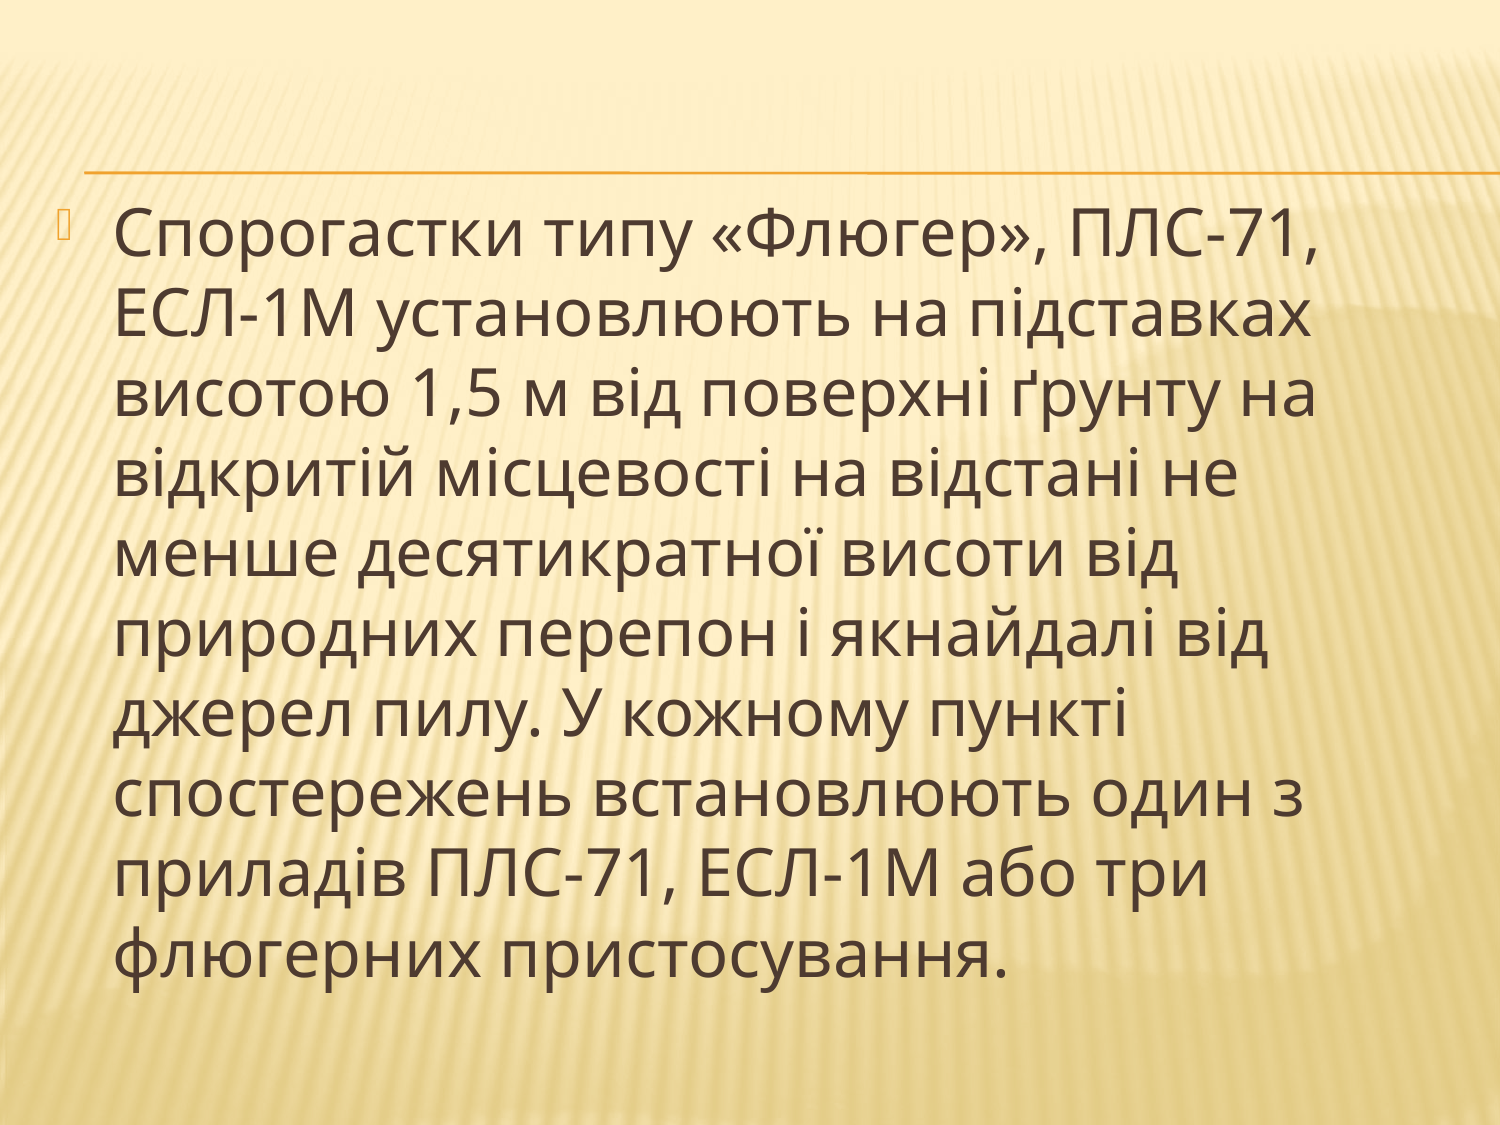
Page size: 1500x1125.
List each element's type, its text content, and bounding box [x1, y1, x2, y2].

list Спорогастки типу «Флюгер», ПЛС-71, ЕСЛ-1М установлюють на підставках висотою 1,5 м від поверхні ґрунту на відкритій місцевості на відстані не менше десятикратної висоти від природних перепон і якнайдалі від джерел пилу. У кожному пункті спостережень встановлюють один з приладів ПЛС-71, ЕСЛ-1М або три флюгерних пристосування. [41, 182, 1467, 1125]
